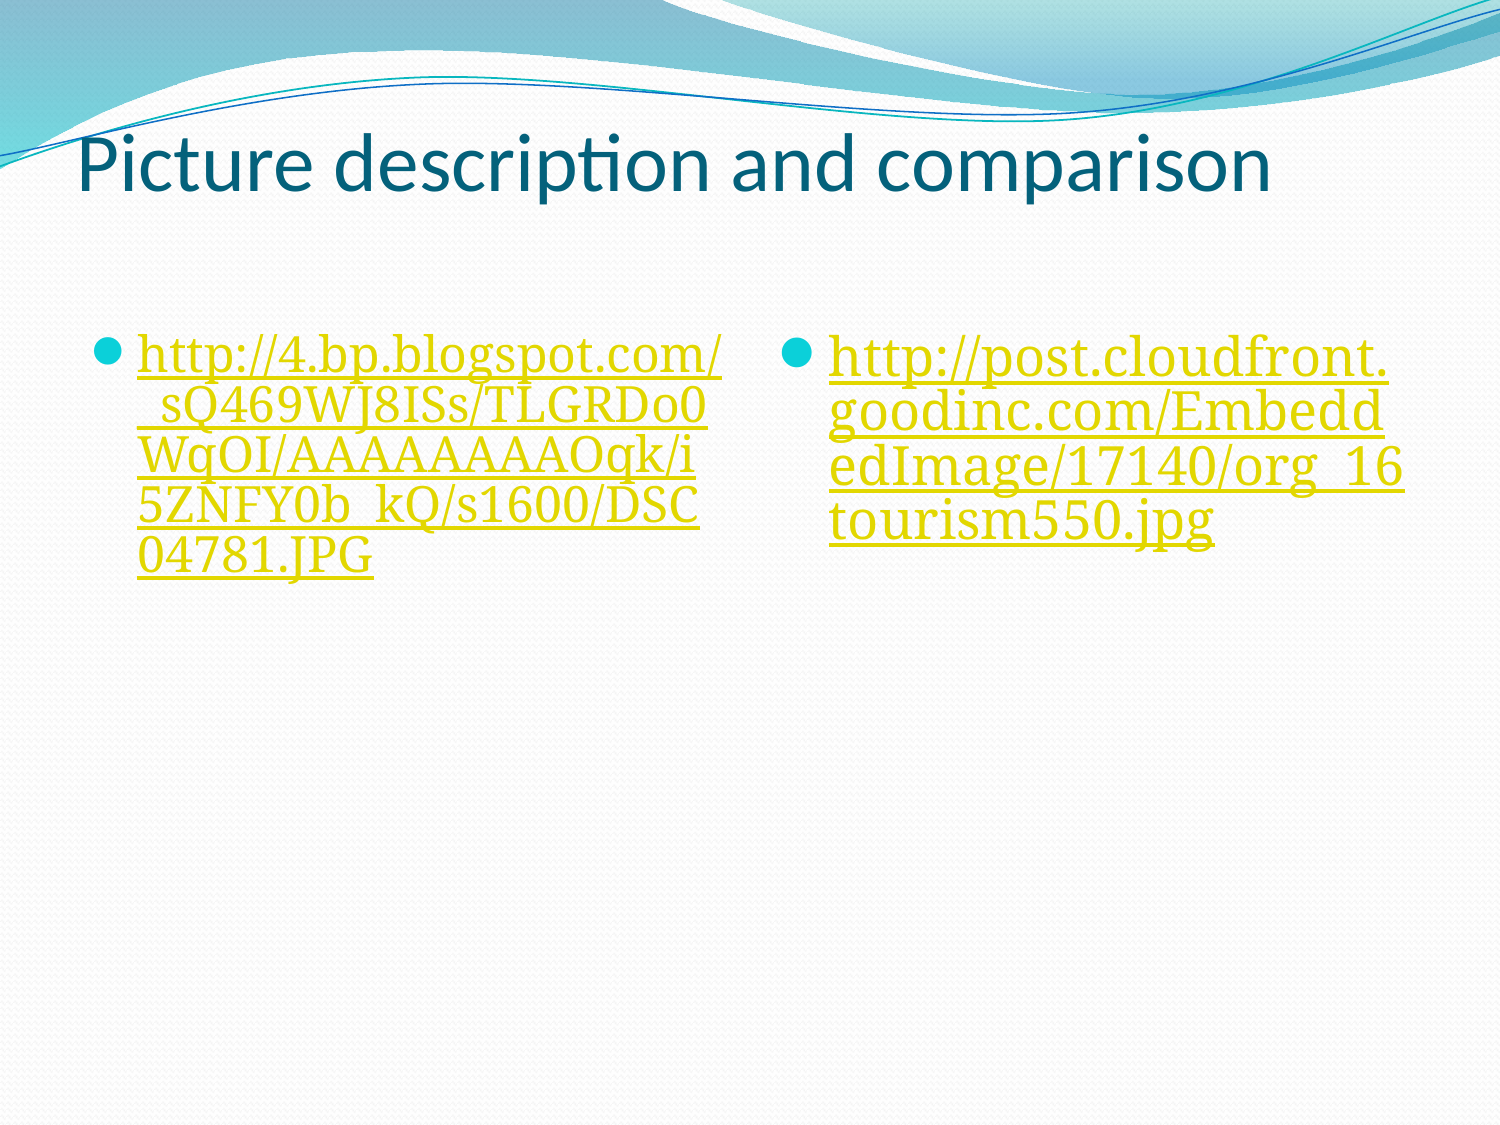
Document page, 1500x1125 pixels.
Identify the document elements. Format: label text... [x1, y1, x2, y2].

list http://post.cloudfront.goodinc.com/EmbeddedImage/17140/org_16tourism550.jpg [762, 314, 1426, 1043]
title Picture description and comparison [76, 42, 1426, 209]
list http://4.bp.blogspot.com/_sQ469WJ8ISs/TLGRDo0WqOI/AAAAAAAAOqk/i5ZNFY0b_kQ/s1600/DSC04781.JPG [74, 314, 738, 1043]
